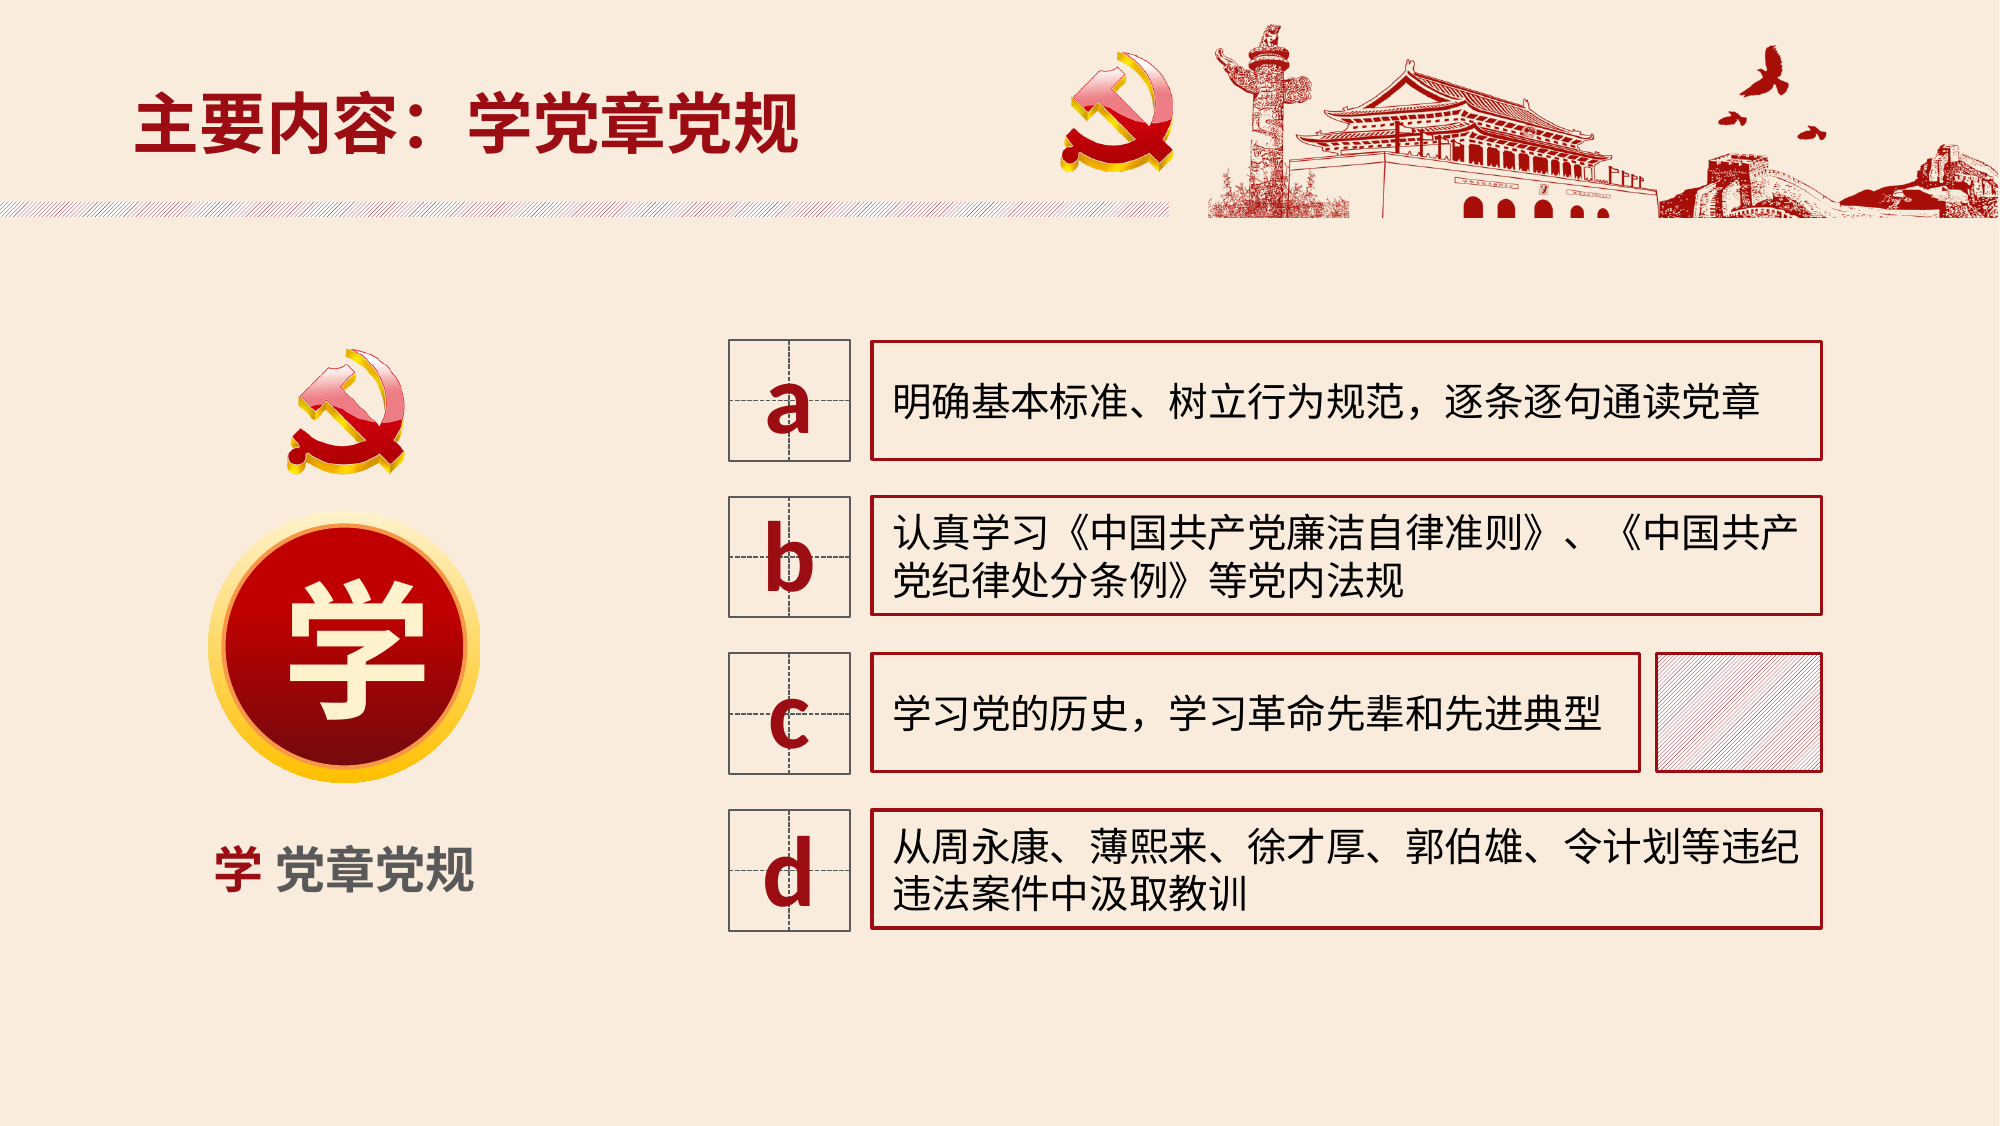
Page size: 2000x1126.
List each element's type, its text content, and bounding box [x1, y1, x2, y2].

text_box 学习党的历史，学习革命先辈和先进典型 [870, 651, 1642, 773]
text_box [1654, 651, 1823, 773]
text_box 学 党章党规 [186, 828, 502, 909]
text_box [714, 326, 864, 463]
picture [0, 0, 2000, 1126]
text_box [714, 641, 864, 778]
list 主要内容：学党章党规 [117, 74, 906, 169]
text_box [208, 509, 481, 783]
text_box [714, 483, 864, 621]
text_box 认真学习《中国共产党廉洁自律准则》、《中国共产党纪律处分条例》等党内法规 [870, 494, 1823, 617]
text_box 从周永康、薄熙来、徐才厚、郭伯雄、令计划等违纪违法案件中汲取教训 [870, 808, 1823, 930]
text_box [714, 798, 864, 936]
text_box 明确基本标准、树立行为规范，逐条逐句通读党章 [870, 339, 1823, 461]
